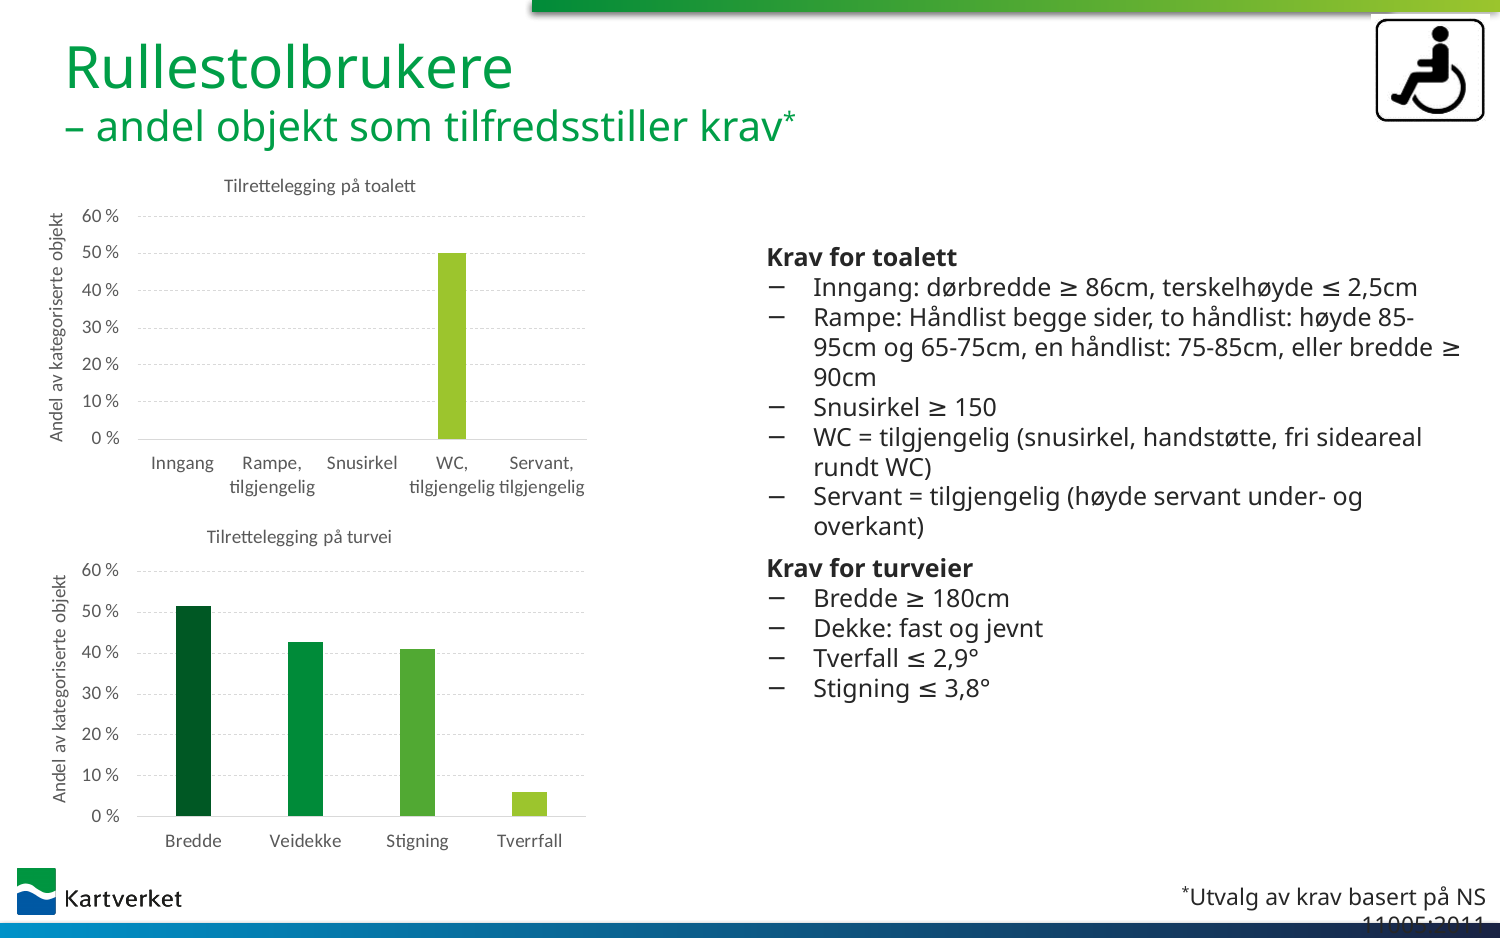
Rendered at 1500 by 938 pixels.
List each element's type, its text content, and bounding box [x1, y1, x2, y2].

text_box Krav for toalett Inngang: dørbredde ≥ 86cm, terskelhøyde ≤ 2,5cm Rampe: Håndlist begge sider, to håndlist: høyde 85-95cm og 65-75cm, en håndlist: 75-85cm, eller bredde ≥ 90cm Snusirkel ≥ 150 WC = tilgjengelig (snusirkel, handstøtte, fri sideareal rundt WC) Servant = tilgjengelig (høyde servant under- og overkant) [751, 234, 1483, 545]
picture [41, 520, 597, 859]
picture [1371, 13, 1491, 127]
picture [41, 166, 598, 505]
text_box Krav for turveier Bredde ≥ 180cm Dekke: fast og jevnt Tverfall ≤ 2,9° Stigning ≤ 3,8° [751, 545, 1483, 710]
text_box Rullestolbrukere – andel objekt som tilfredsstiller krav* [49, 14, 1431, 158]
text_box *Utvalg av krav basert på NS 11005:2011 [1068, 873, 1500, 938]
